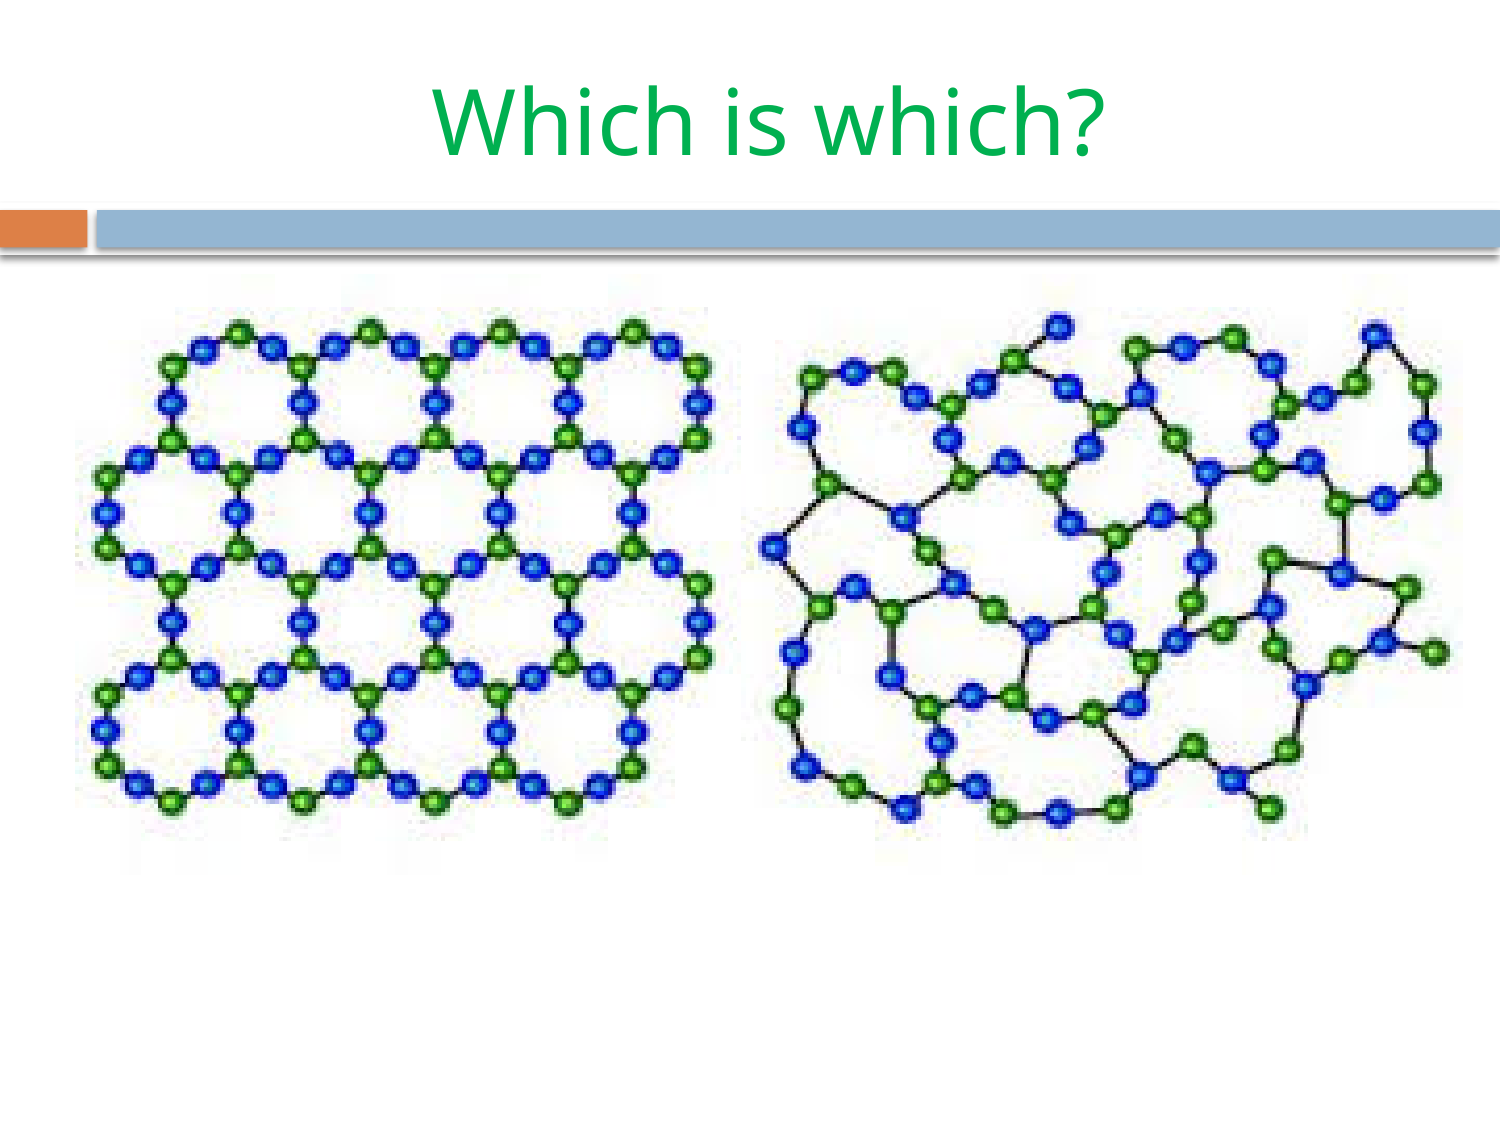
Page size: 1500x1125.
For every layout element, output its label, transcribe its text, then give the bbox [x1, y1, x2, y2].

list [74, 274, 1463, 876]
title Which is which? [100, 37, 1438, 200]
